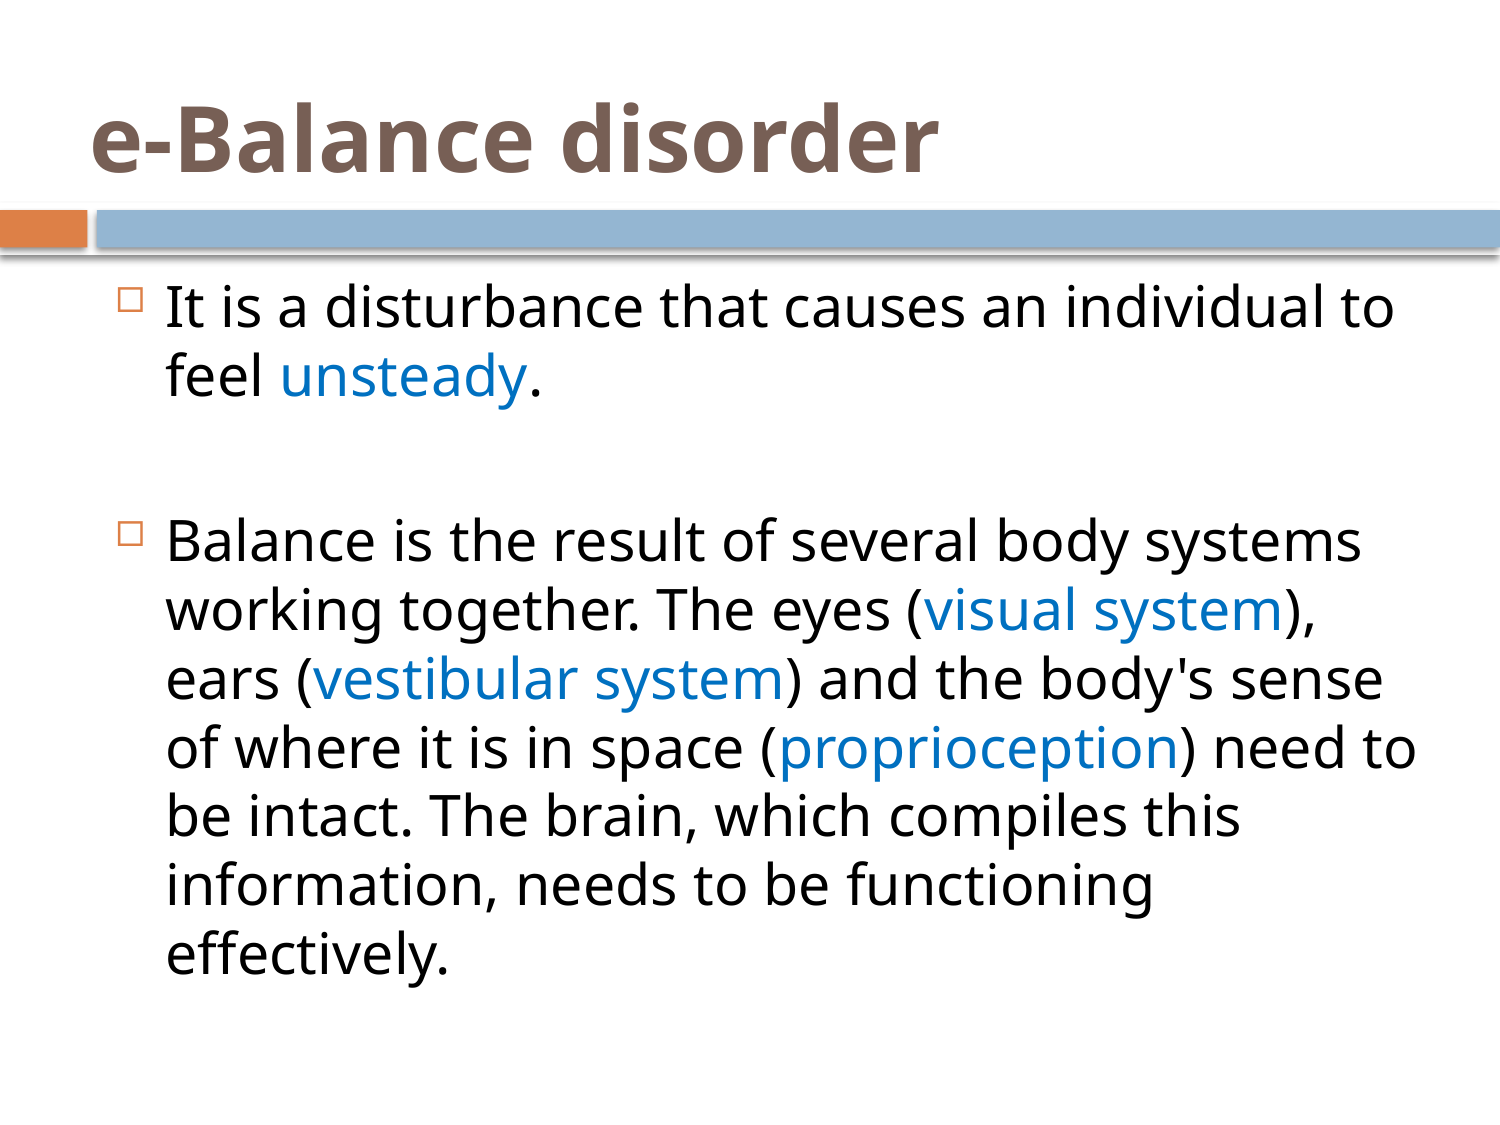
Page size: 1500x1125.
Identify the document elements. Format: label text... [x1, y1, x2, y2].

list It is a disturbance that causes an individual to feel unsteady. Balance is the result of several body systems working together. The eyes (visual system), ears (vestibular system) and the body's sense of where it is in space (proprioception) need to be intact. The brain, which compiles this information, needs to be functioning effectively. [100, 262, 1438, 1000]
title e-Balance disorder [75, 54, 1425, 327]
